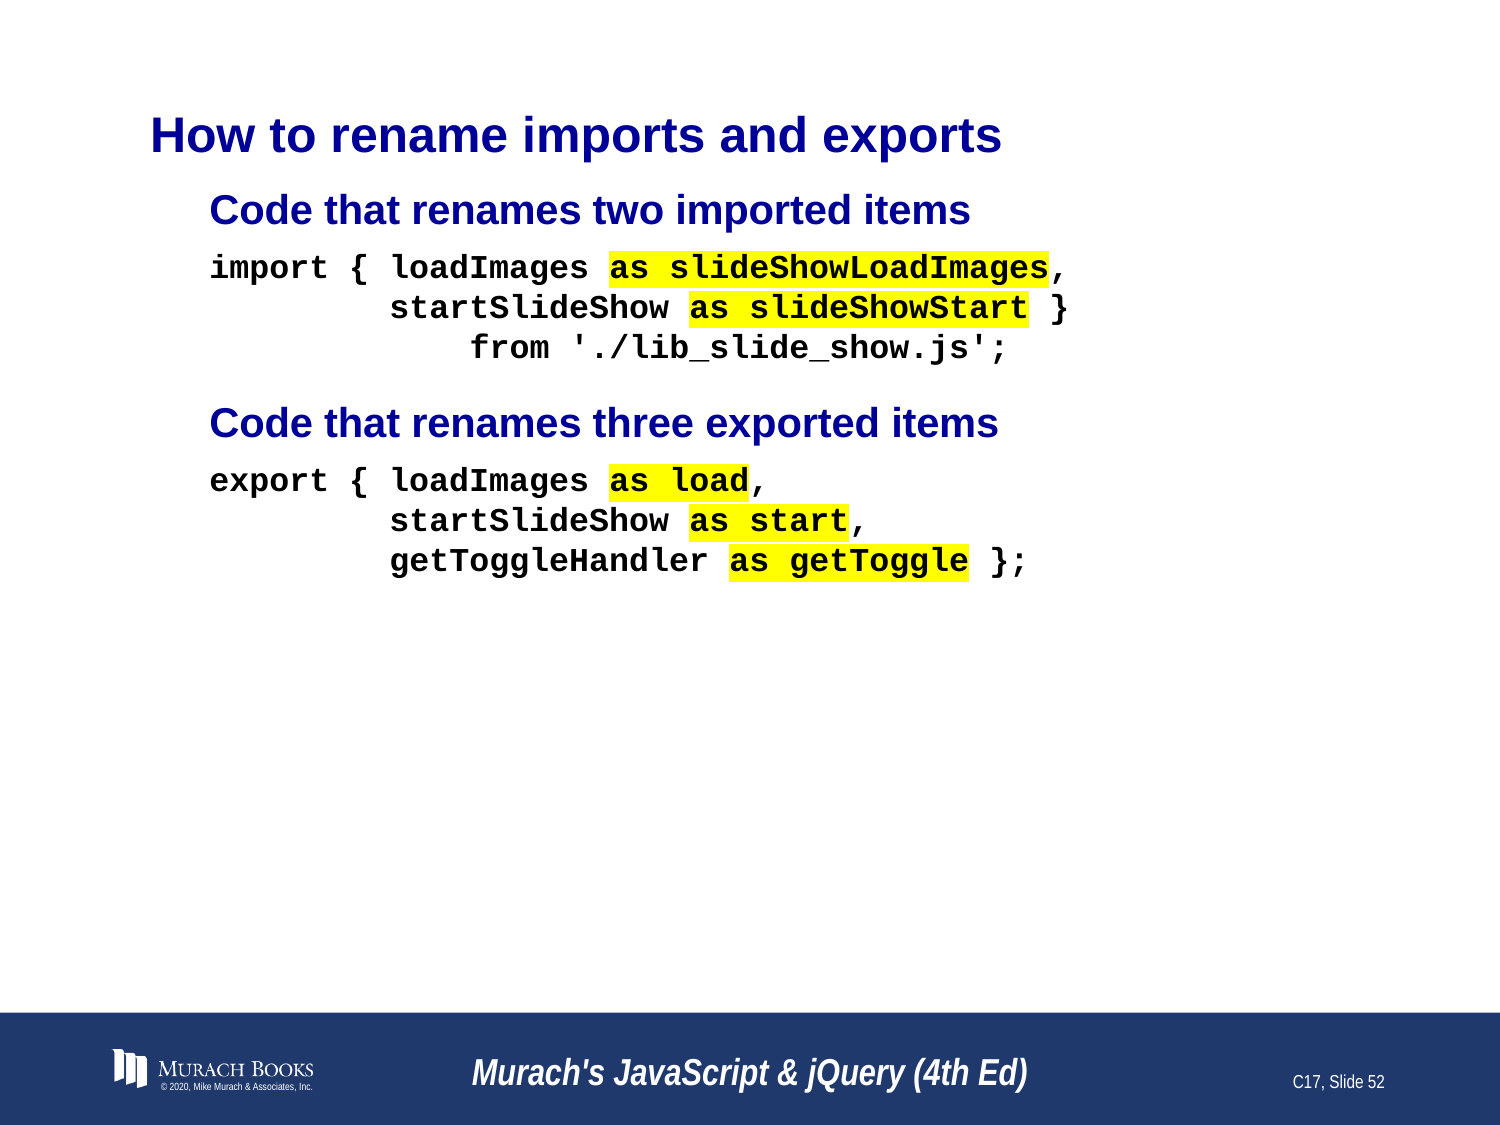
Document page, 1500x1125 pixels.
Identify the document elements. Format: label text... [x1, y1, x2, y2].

list Code that renames two imported items import { loadImages as slideShowLoadImages, startSlideShow as slideShowStart } from './lib_slide_show.js'; Code that renames three exported items export { loadImages as load, startSlideShow as start, getToggleHandler as getToggle }; [137, 174, 1350, 975]
slide_number C17, Slide 52 [1087, 1025, 1400, 1100]
footer © 2020, Mike Murach & Associates, Inc. [12, 1025, 463, 1100]
title How to rename imports and exports [150, 102, 1350, 164]
slide_number Murach's JavaScript & jQuery (4th Ed) [463, 1025, 1050, 1100]
